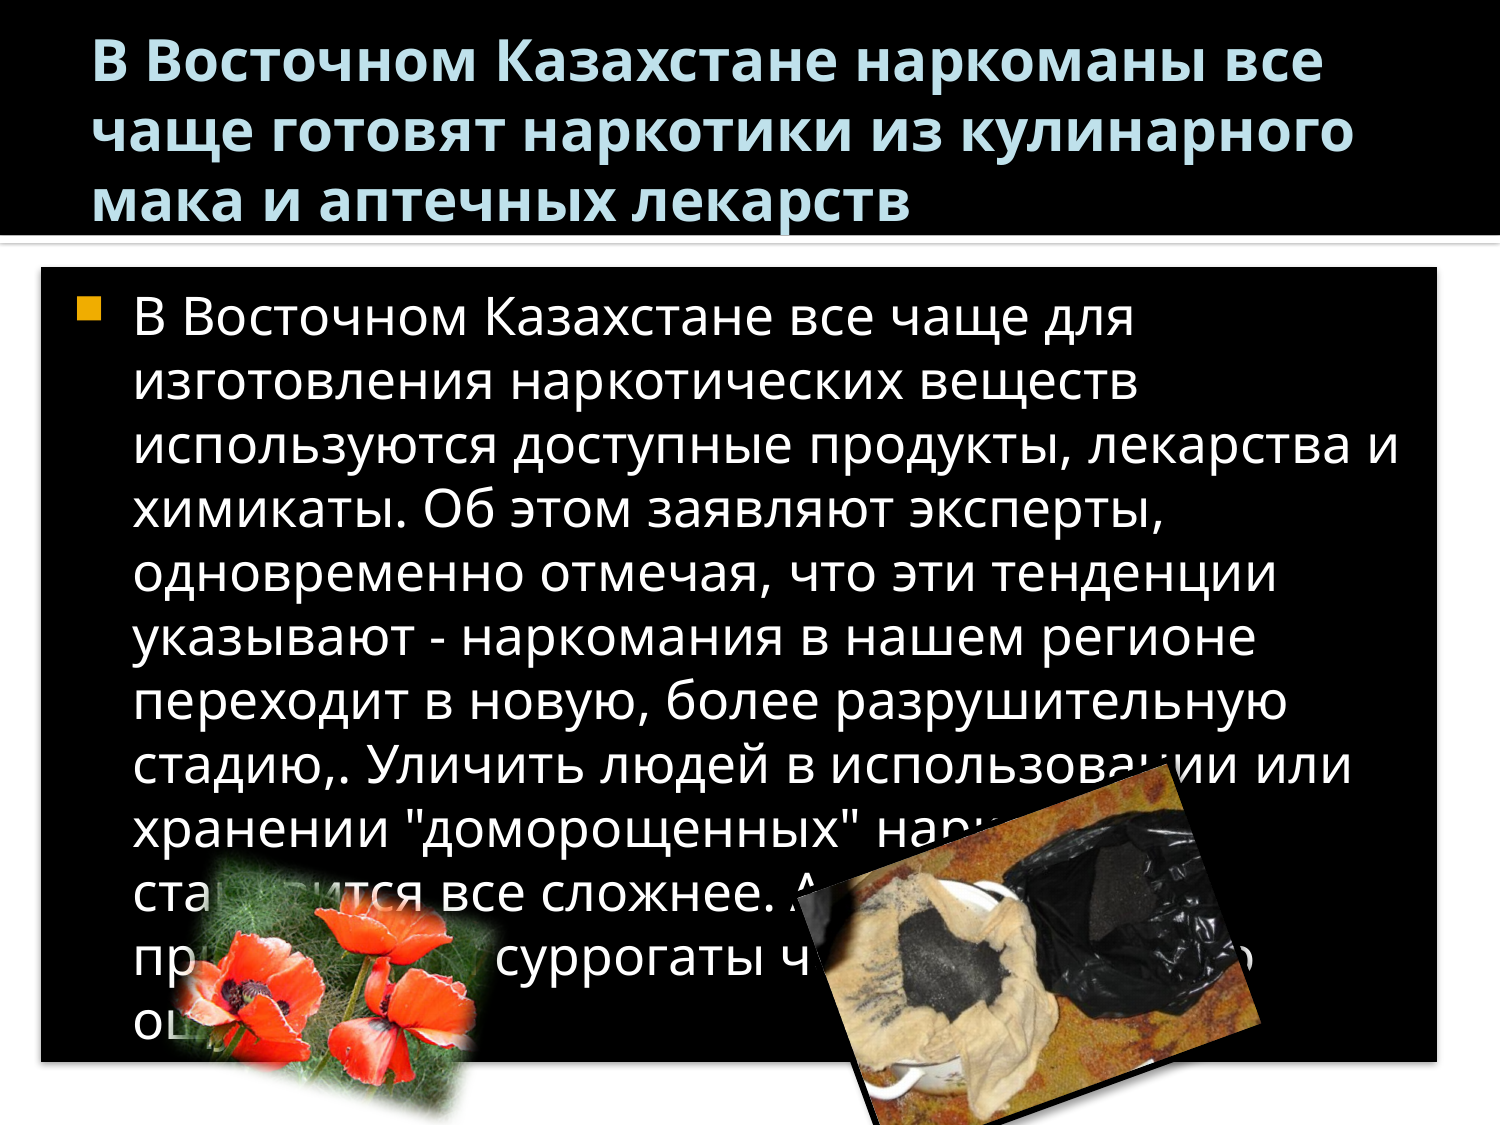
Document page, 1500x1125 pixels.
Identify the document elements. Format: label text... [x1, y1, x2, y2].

picture [171, 869, 497, 1103]
picture [798, 764, 1261, 1125]
title В Восточном Казахстане наркоманы все чаще готовят наркотики из кулинарного мака и аптечных лекарств [75, 25, 1425, 231]
list В Восточном Казахстане все чаще для изготовления наркотических веществ используются доступные продукты, лекарства и химикаты. Об этом заявляют эксперты, одновременно отмечая, что эти тенденции указывают - наркомания в нашем регионе переходит в новую, более разрушительную стадию,. Уличить людей в использовании или хранении "доморощенных" наркотиков становится все сложнее. А вред, который приносят эти суррогаты человеку, гораздо ощутимее. [41, 267, 1437, 1062]
